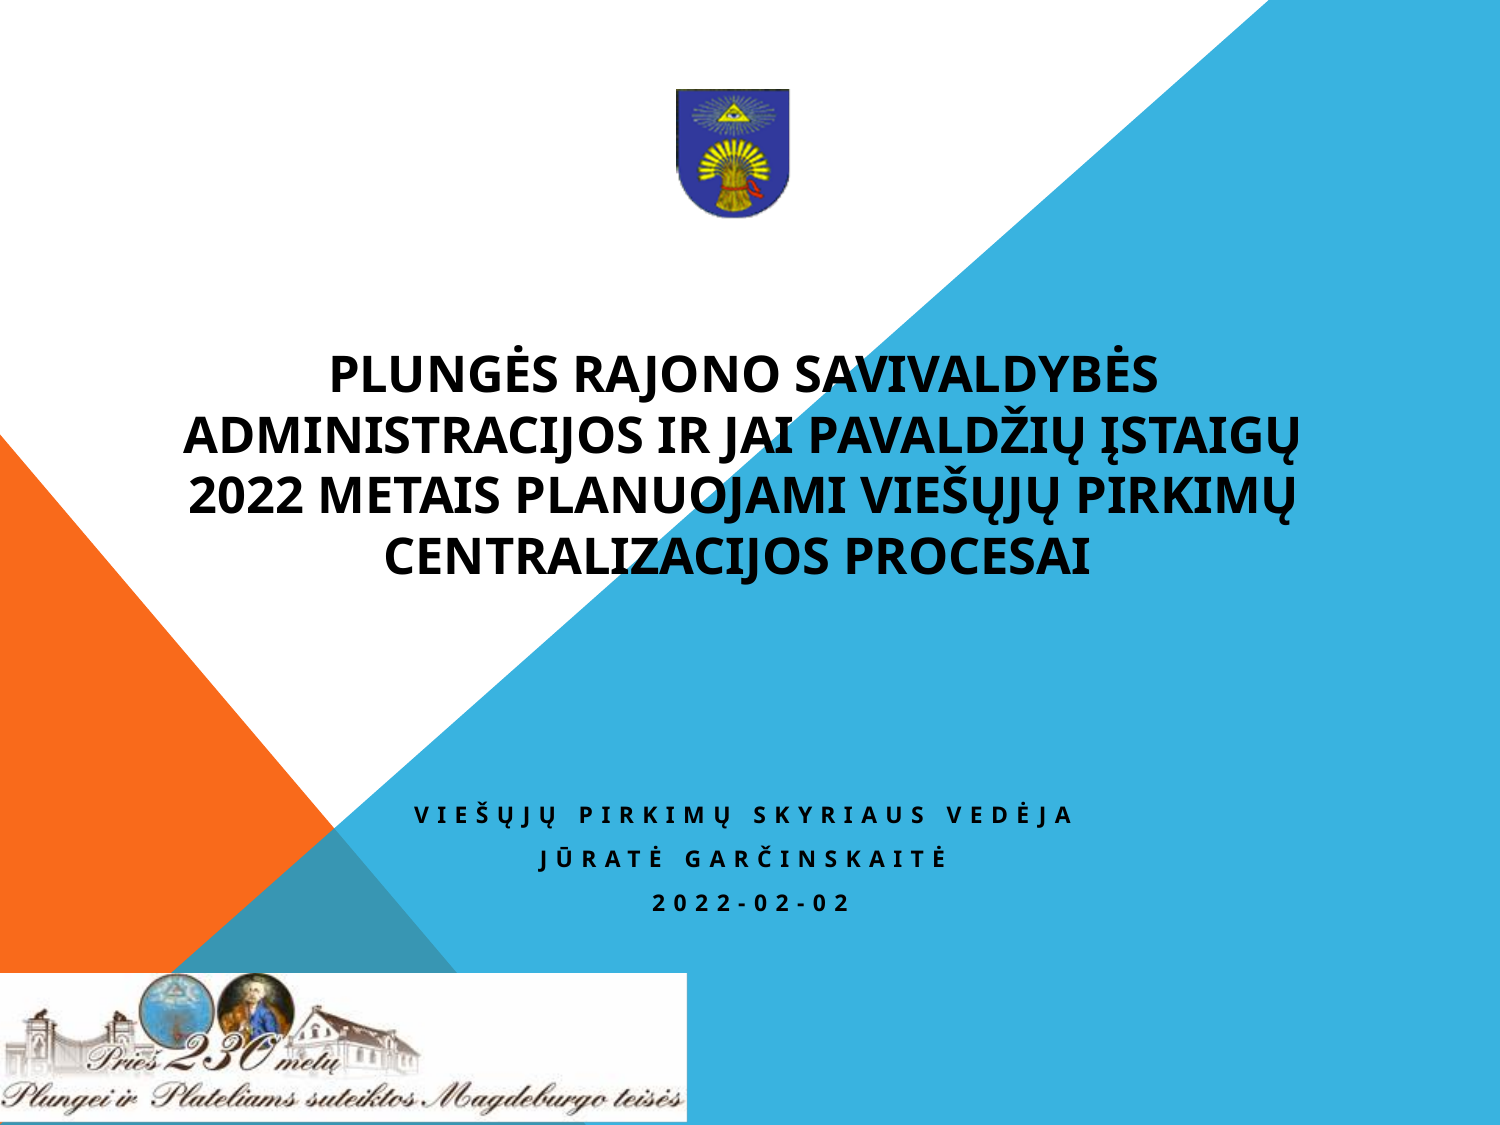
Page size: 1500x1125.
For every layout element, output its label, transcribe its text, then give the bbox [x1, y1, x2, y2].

picture [0, 973, 690, 1124]
title PLUNGĖS RAJONO SAVIVALDYBĖS ADMINISTRACIJOS IR JAI PAVALDŽIŲ ĮSTAIGŲ 2022 metais PLANUOJAMI VIEŠŲJŲ PIRKIMŲ CENTRALIZACIJOS PROCESAI [112, 149, 1376, 587]
picture [675, 89, 1500, 220]
subtitle Viešųjų pirkimų skyriaus vedėja Jūratė Garčinskaitė 2022-02-02 [225, 798, 1275, 925]
